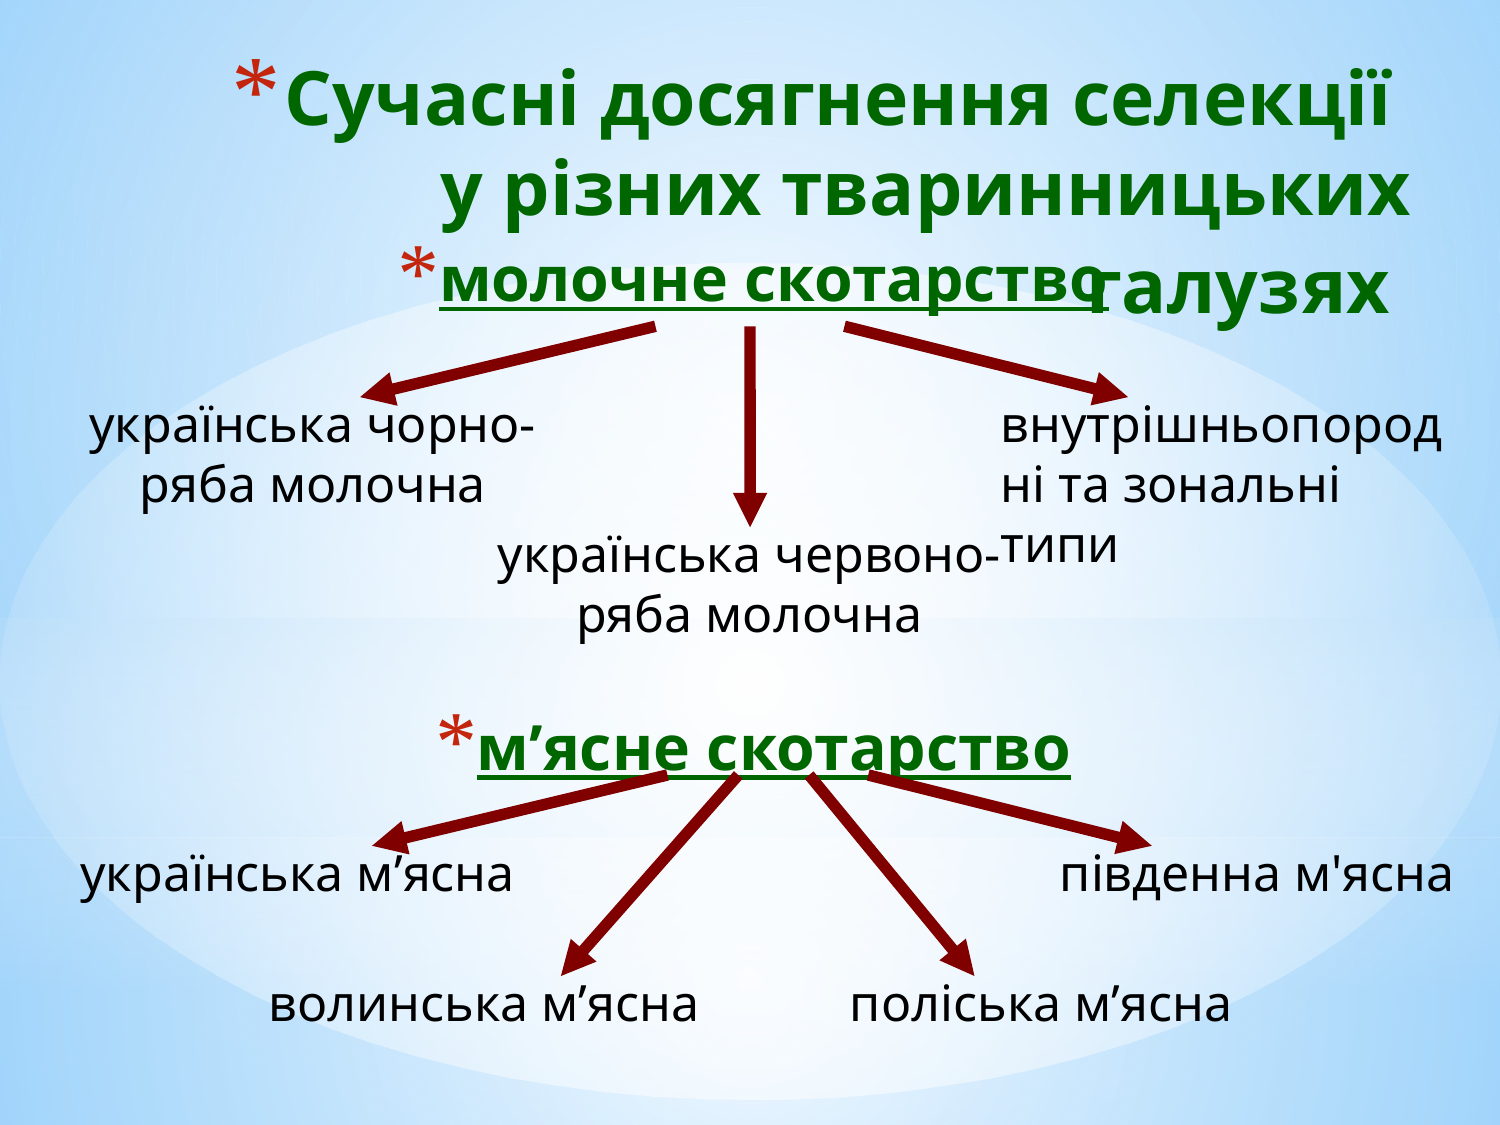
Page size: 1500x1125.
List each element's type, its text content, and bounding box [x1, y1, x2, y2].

list молочне скотарство м’ясне скотарство [29, 231, 1471, 515]
text_box [743, 326, 757, 528]
text_box [360, 326, 656, 401]
text_box [809, 774, 975, 977]
title Сучасні досягнення селекції у різних тваринницьких галузях [76, 42, 1427, 231]
text_box [868, 774, 1152, 849]
text_box внутрішньопородні та зональні типи [986, 385, 1471, 581]
text_box українська чорно-ряба молочна [29, 385, 597, 521]
text_box [372, 774, 668, 849]
text_box волинська м’ясна [253, 964, 715, 1039]
text_box [560, 774, 739, 977]
text_box українська м’ясна [65, 834, 530, 909]
text_box південна м'ясна [1045, 834, 1470, 909]
text_box [844, 326, 1129, 401]
text_box поліська м’ясна [835, 964, 1248, 1039]
list молочне скотарство м’ясне скотарство [29, 521, 1471, 1071]
text_box українська червоно-ряба молочна [478, 515, 1021, 651]
